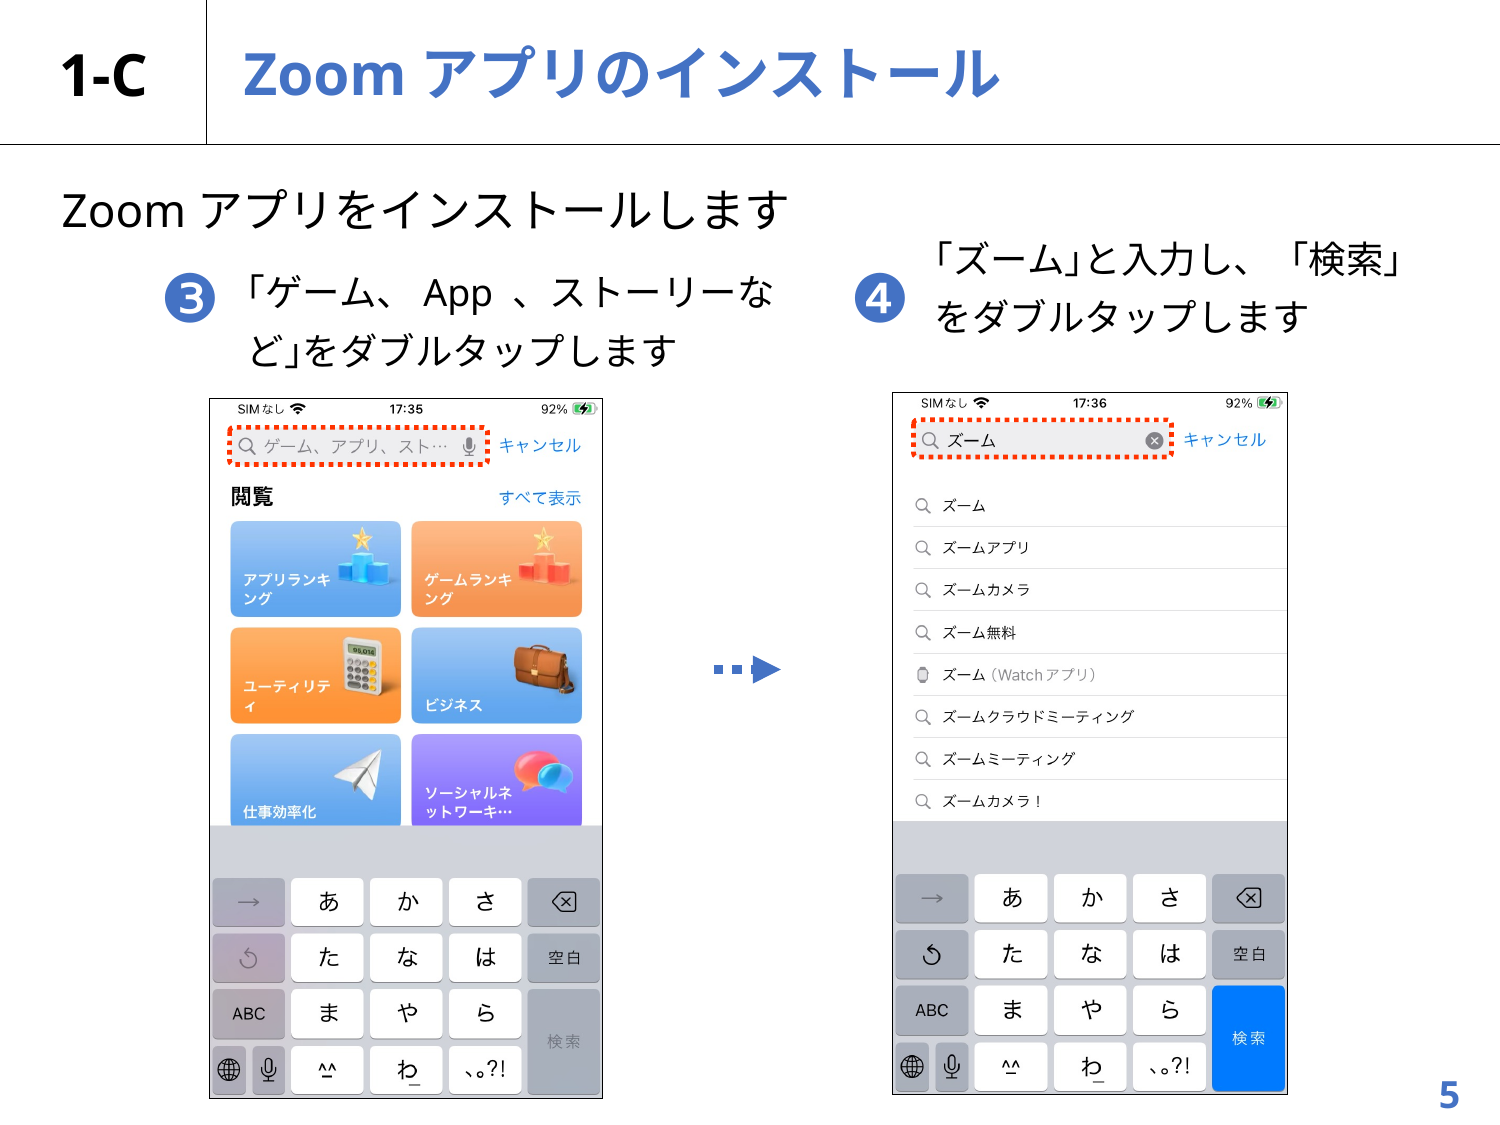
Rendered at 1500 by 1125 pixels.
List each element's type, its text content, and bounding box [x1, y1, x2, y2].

text_box ｢ズーム｣と入力し、「検索｣をダブルタップします [919, 214, 1444, 347]
picture [209, 398, 603, 1098]
title Zoomアプリのインストール [228, 36, 1472, 116]
text_box 1-C [0, 0, 207, 147]
text_box Zoomアプリをインストールします [46, 180, 1422, 274]
picture [892, 392, 1288, 1095]
text_box ❸ [145, 248, 223, 343]
text_box 5 [1399, 1063, 1500, 1123]
text_box ｢ゲーム、App 、ストーリーなど｣をダブルタップします [231, 248, 799, 381]
text_box ❹ [835, 248, 919, 343]
